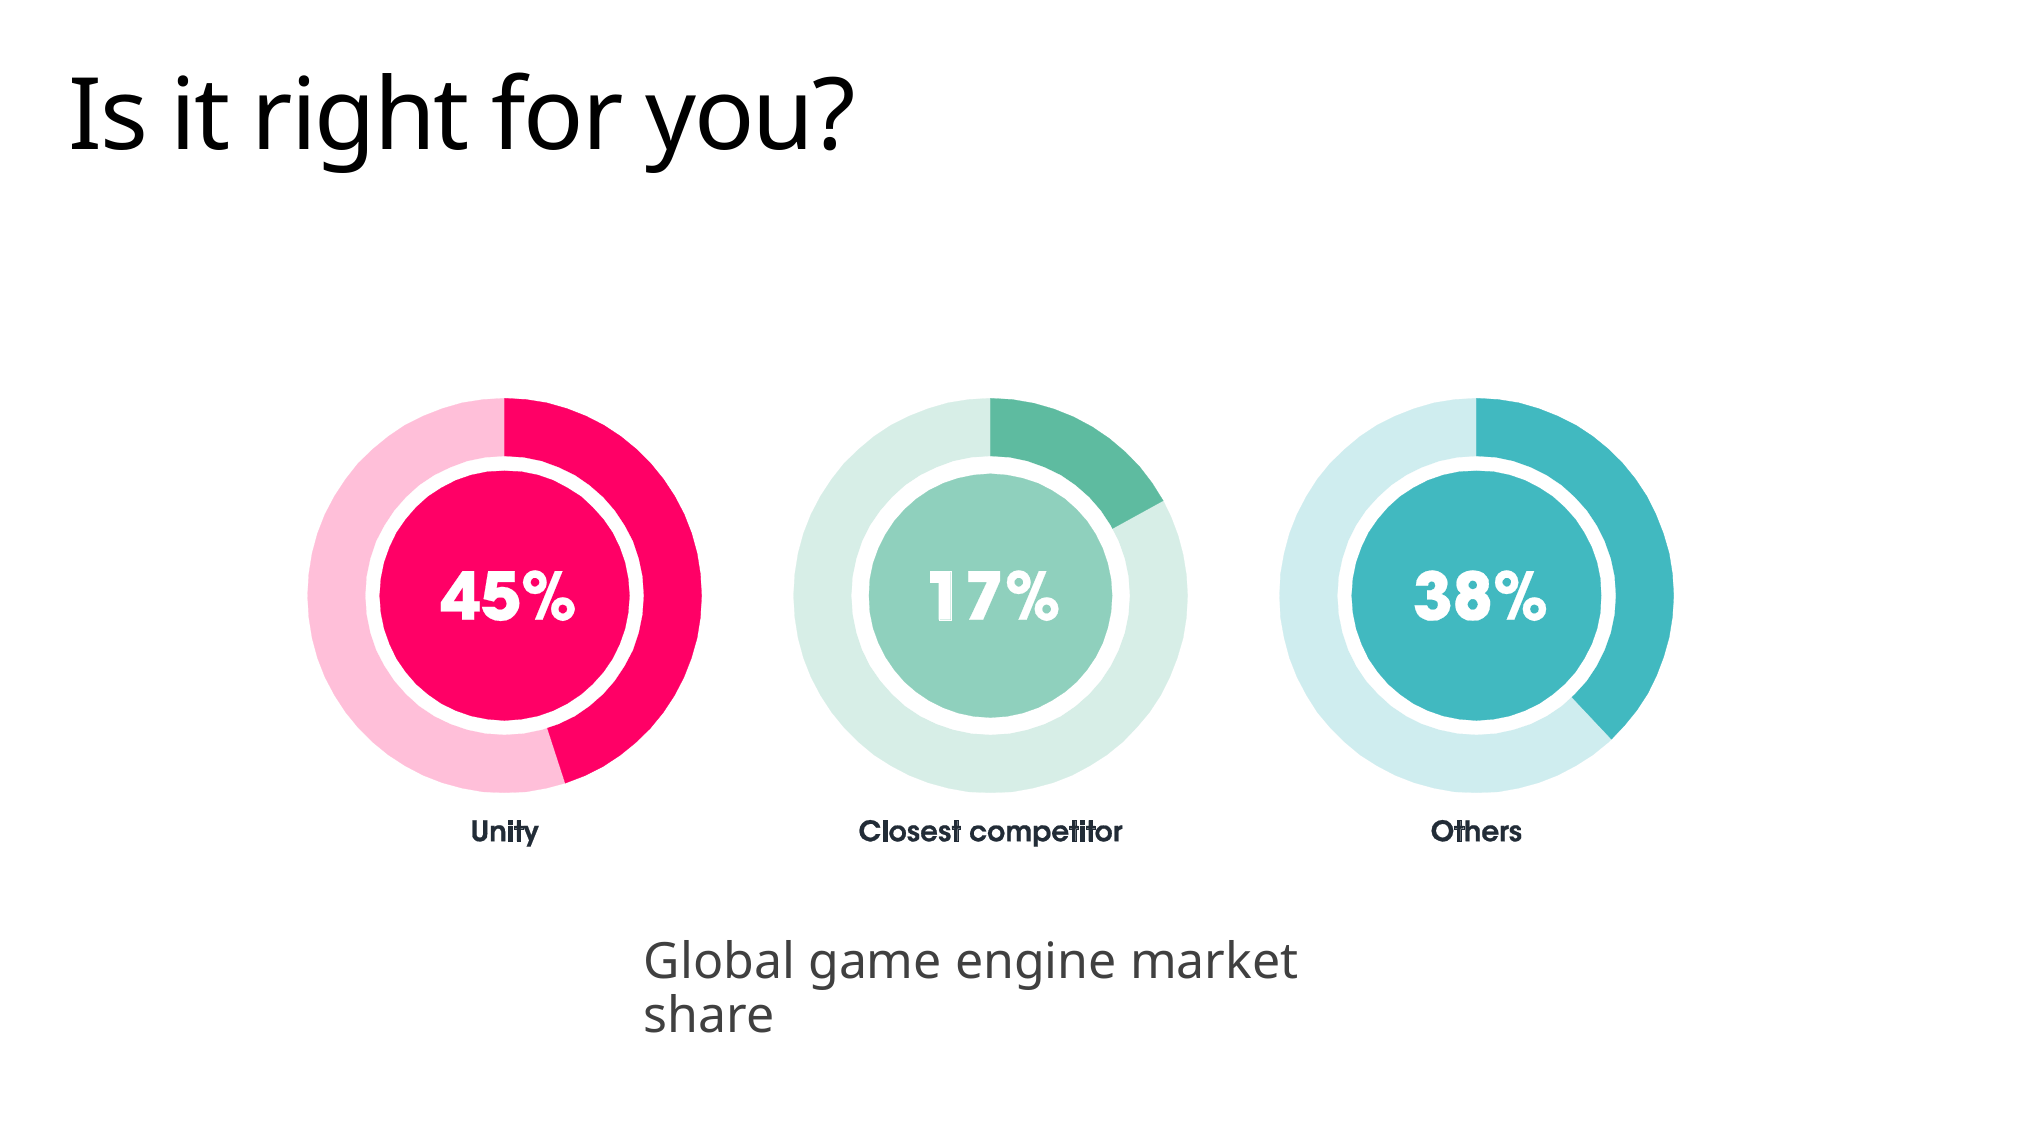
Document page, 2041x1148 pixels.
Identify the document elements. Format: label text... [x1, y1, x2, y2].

picture [307, 398, 1676, 849]
title Is it right for you? [45, 48, 1996, 199]
text_box Global game engine market share [613, 911, 1427, 1068]
